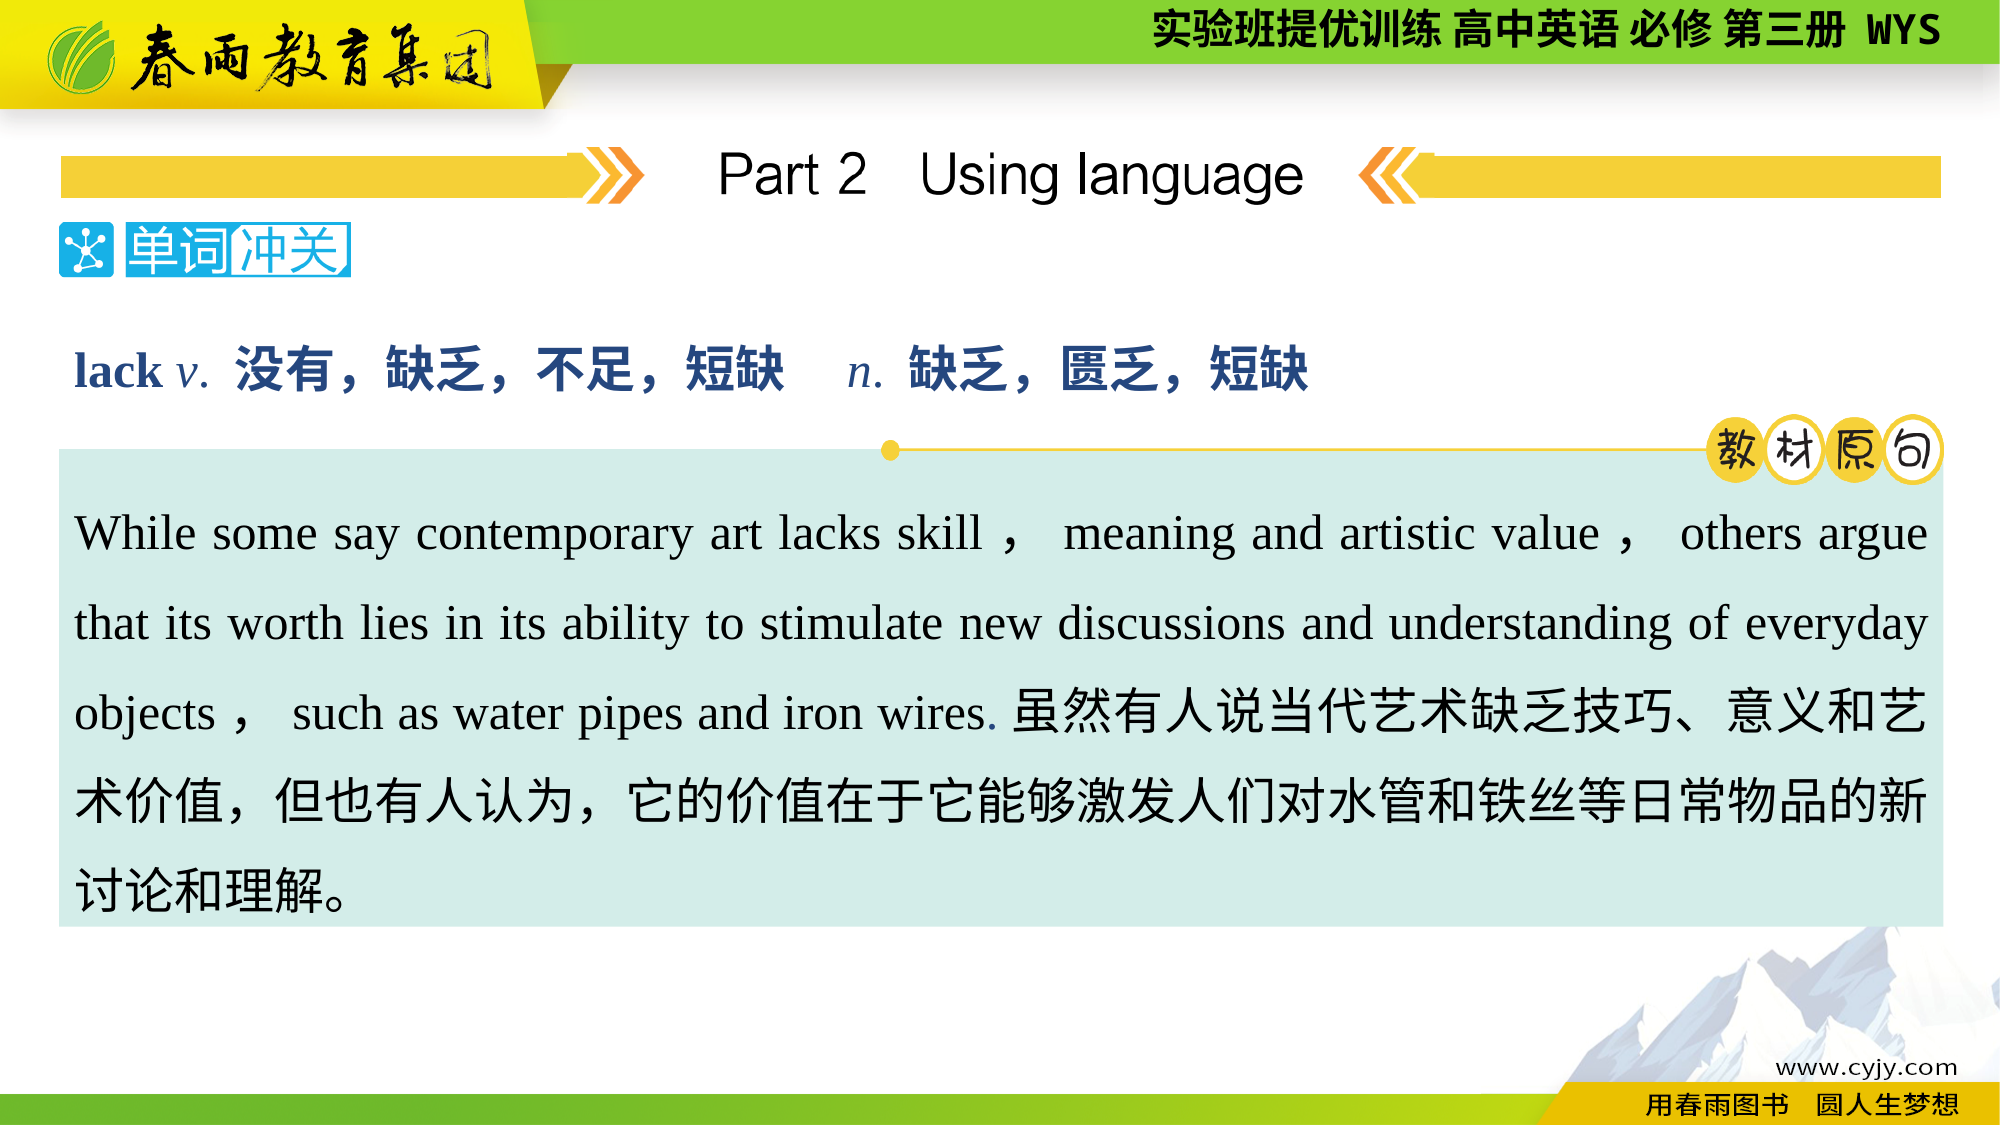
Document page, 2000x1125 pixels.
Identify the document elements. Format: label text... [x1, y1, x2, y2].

picture [0, 0, 2000, 1125]
list lack v. 没有，缺乏，不足，短缺 n. 缺乏，匮乏，短缺 [59, 300, 1944, 395]
text_box While some say contemporary art lacks skill，meaning and artistic value，others argue that its worth lies in its ability to stimulate new discussions and understanding of everyday objects，such as water pipes and iron wires.虽然有人说当代艺术缺乏技巧、意义和艺术价值，但也有人认为，它的价值在于它能够激发人们对水管和铁丝等日常物品的新讨论和理解。 [59, 449, 1944, 927]
